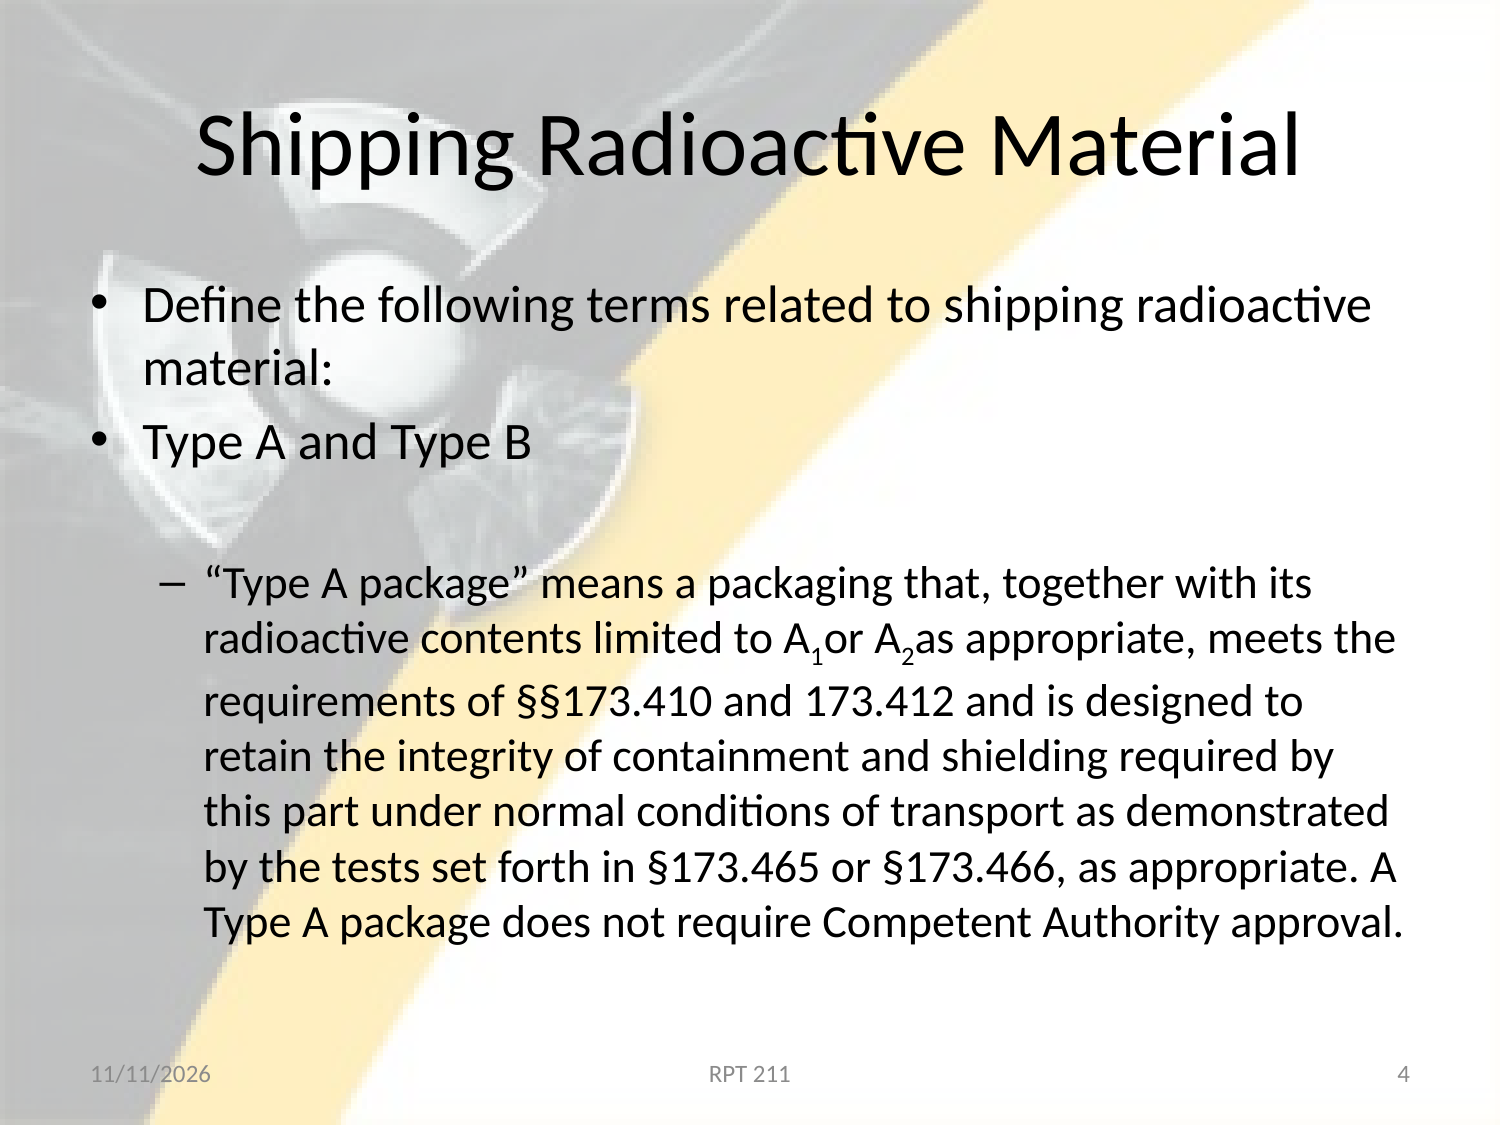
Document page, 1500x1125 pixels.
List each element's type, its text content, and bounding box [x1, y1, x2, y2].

list Define the following terms related to shipping radioactive material: Type A and Type B “Type A package” means a packaging that, together with its radioactive contents limited to A1or A2as appropriate, meets the requirements of §§173.410 and 173.412 and is designed to retain the integrity of containment and shielding required by this part under normal conditions of transport as demonstrated by the tests set forth in §173.465 or §173.466, as appropriate. A Type A package does not require Competent Authority approval. [75, 262, 1425, 1005]
title Shipping Radioactive Material [75, 45, 1425, 233]
footer RPT 211 [512, 1042, 988, 1103]
slide_number 4 [1074, 1042, 1425, 1103]
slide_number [75, 1042, 425, 1103]
